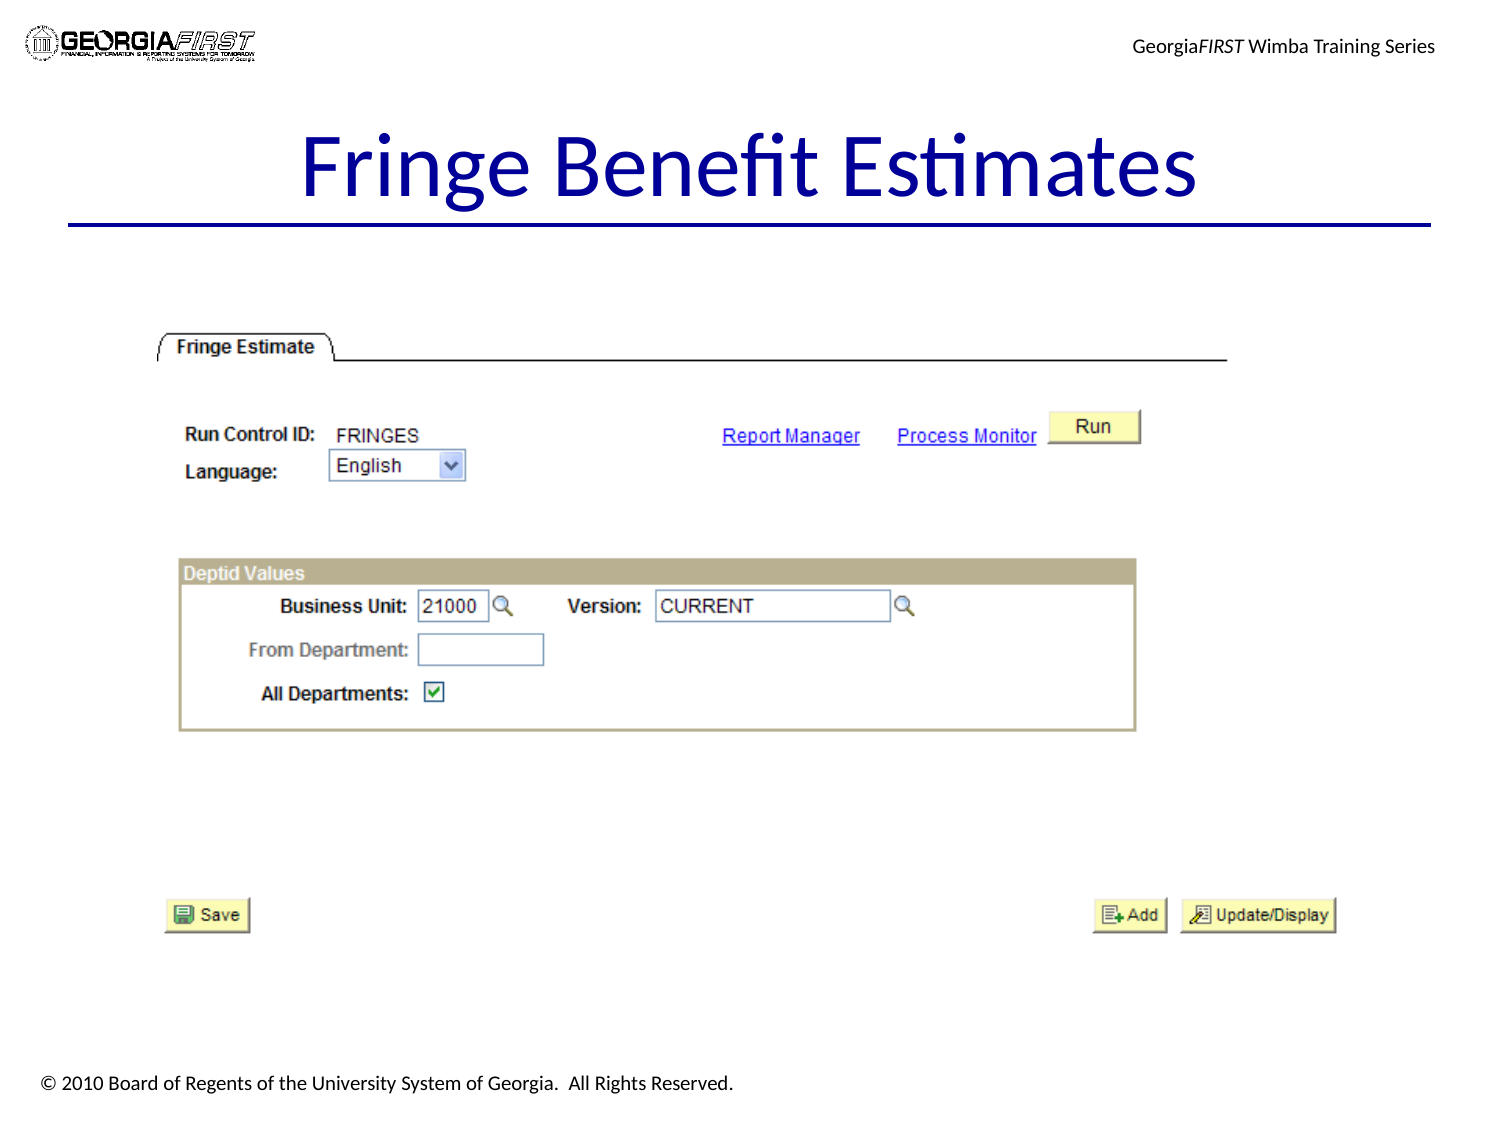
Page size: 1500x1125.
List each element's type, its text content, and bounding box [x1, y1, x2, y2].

title Fringe Benefit Estimates [75, 87, 1425, 233]
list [156, 324, 1344, 944]
picture [24, 24, 255, 63]
